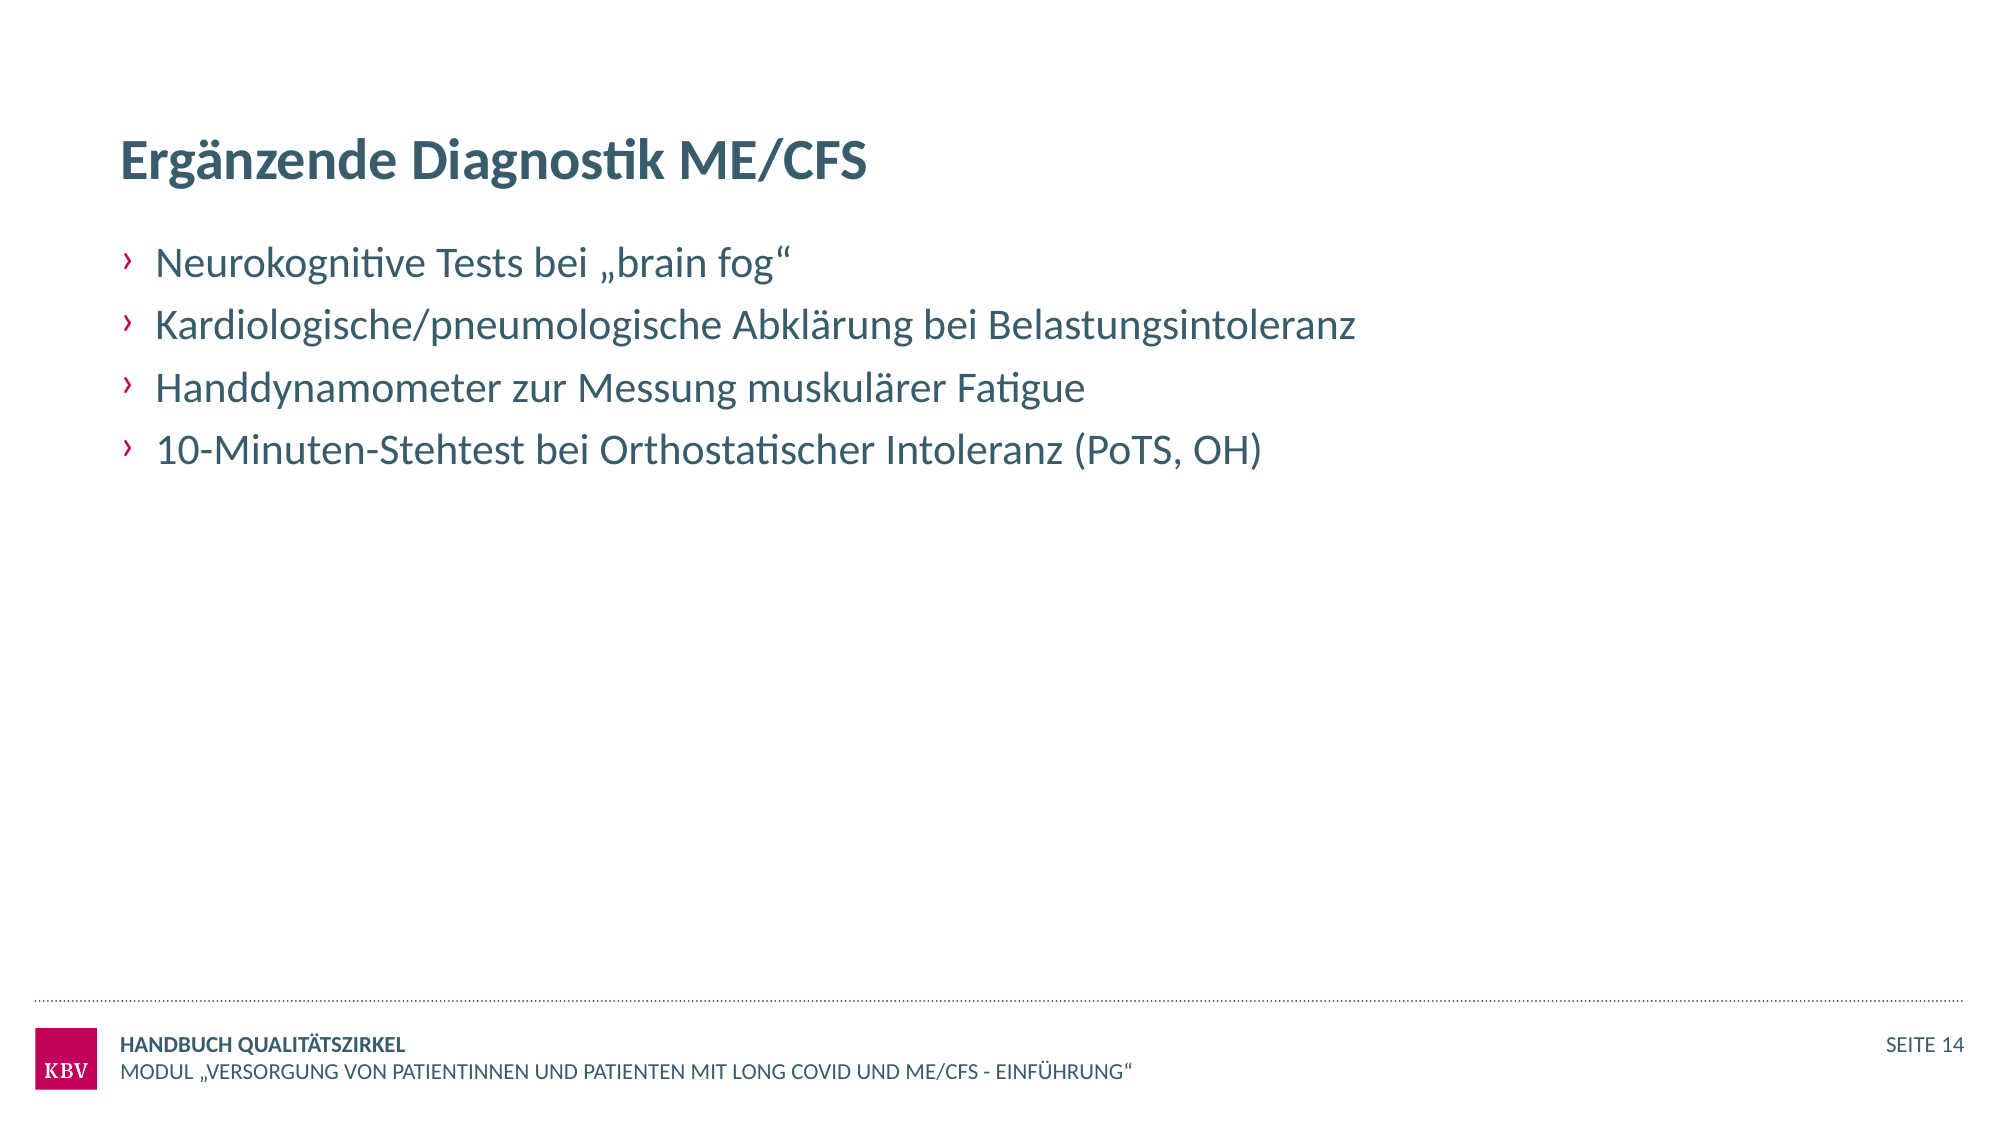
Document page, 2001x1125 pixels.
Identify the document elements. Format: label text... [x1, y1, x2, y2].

footer Handbuch Qualitätszirkel [120, 1030, 1668, 1057]
list Neurokognitive Tests bei „brain fog“ Kardiologische/pneumologische Abklärung bei Belastungsintoleranz Handdynamometer zur Messung muskulärer Fatigue 10-Minuten-Stehtest bei Orthostatischer Intoleranz (PoTS, OH) [120, 237, 1880, 945]
title Ergänzende Diagnostik ME/CFS [120, 129, 1880, 201]
slide_number Modul „Versorgung von Patientinnen und Patienten mit Long COVID und ME/CFS - Einführung“ [120, 1057, 1668, 1084]
slide_number Seite 14 [1787, 1030, 1965, 1057]
